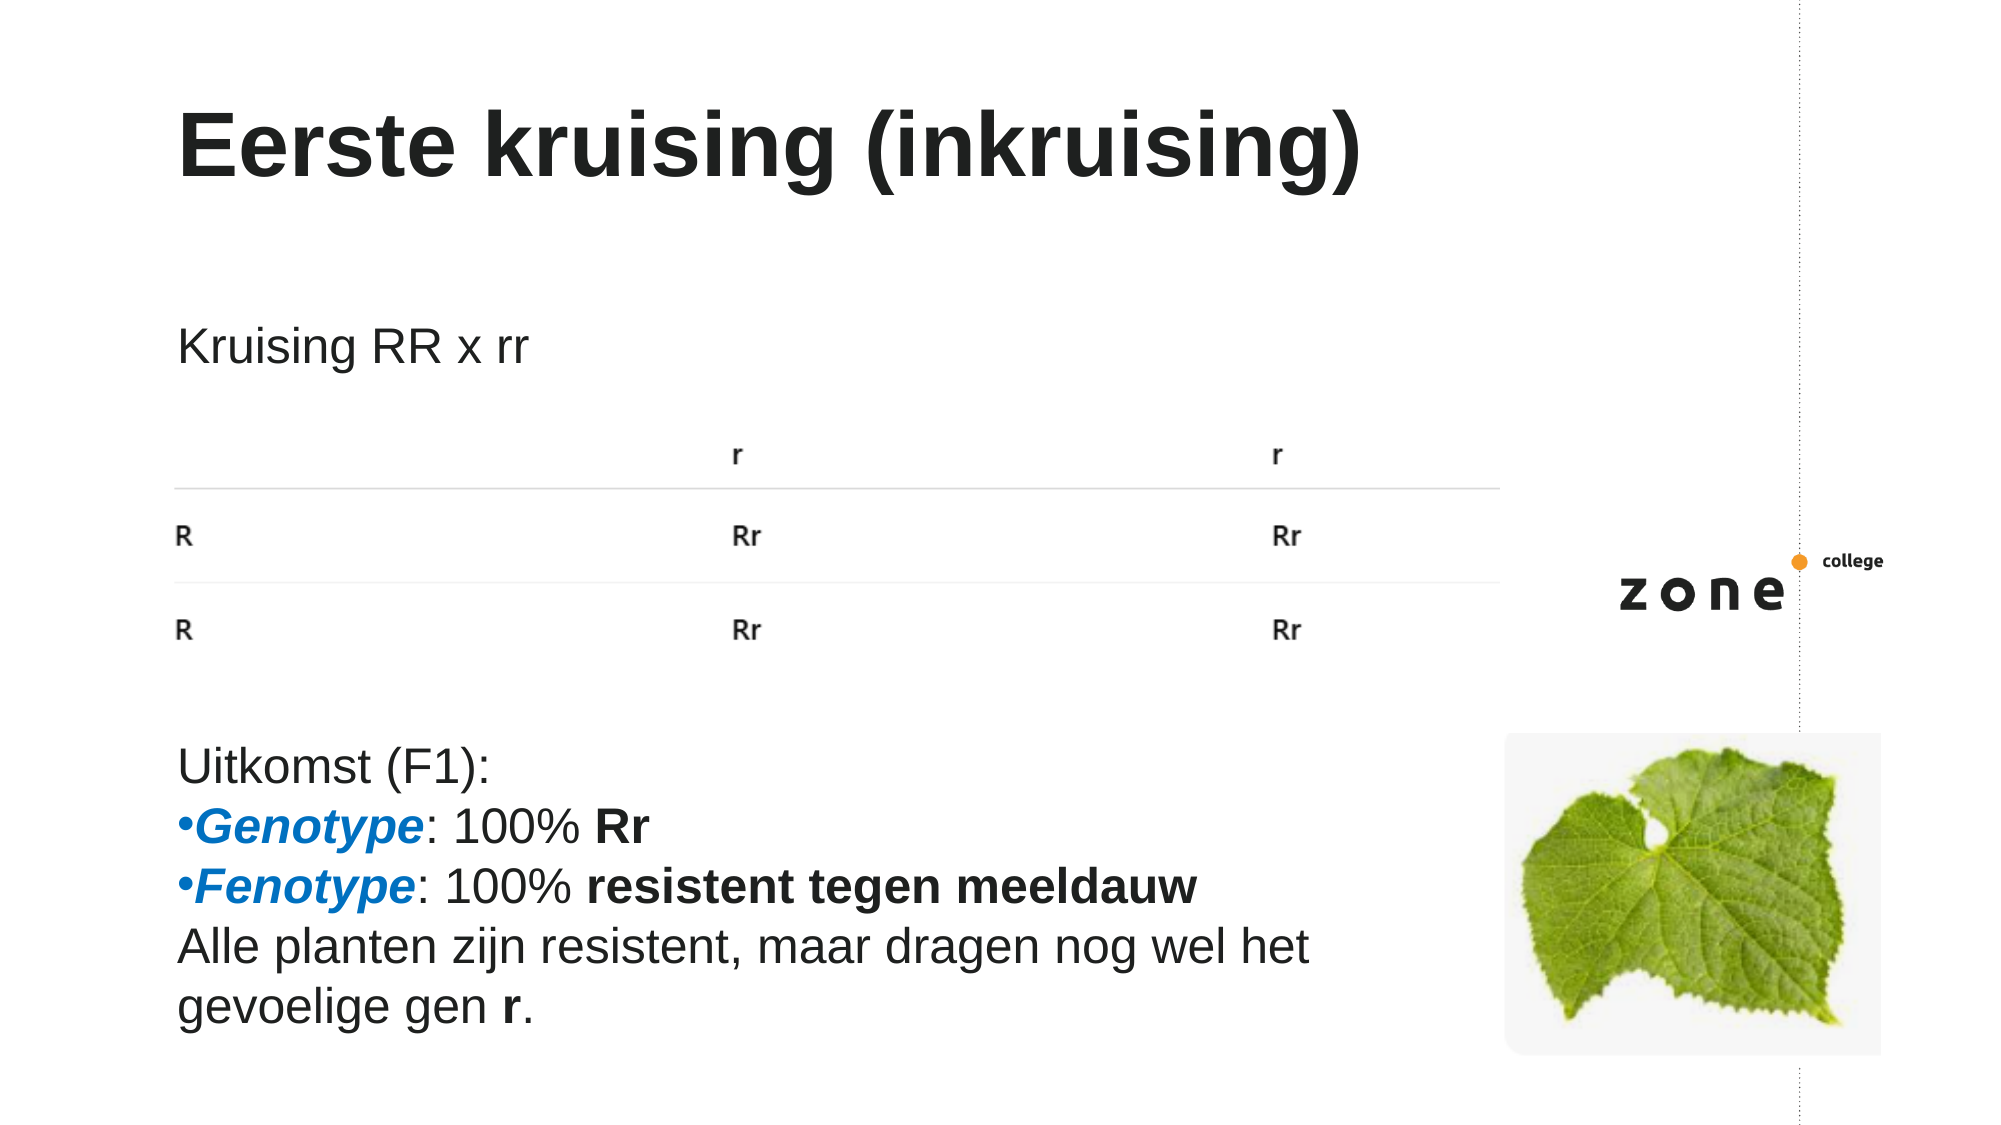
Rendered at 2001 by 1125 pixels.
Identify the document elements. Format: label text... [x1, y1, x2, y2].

list Kruising RR x rr Uitkomst (F1): Genotype: 100% Rr Fenotype: 100% resistent tegen meeldauw Alle planten zijn resistent, maar dragen nog wel het gevoelige gen r. [177, 709, 1500, 1091]
title Eerste kruising (inkruising) [177, 97, 1471, 261]
list Kruising RR x rr Uitkomst (F1): Genotype: 100% Rr Fenotype: 100% resistent tegen meeldauw Alle planten zijn resistent, maar dragen nog wel het gevoelige gen r. [177, 313, 1500, 416]
picture [1499, 0, 2001, 1125]
picture [147, 416, 1500, 709]
